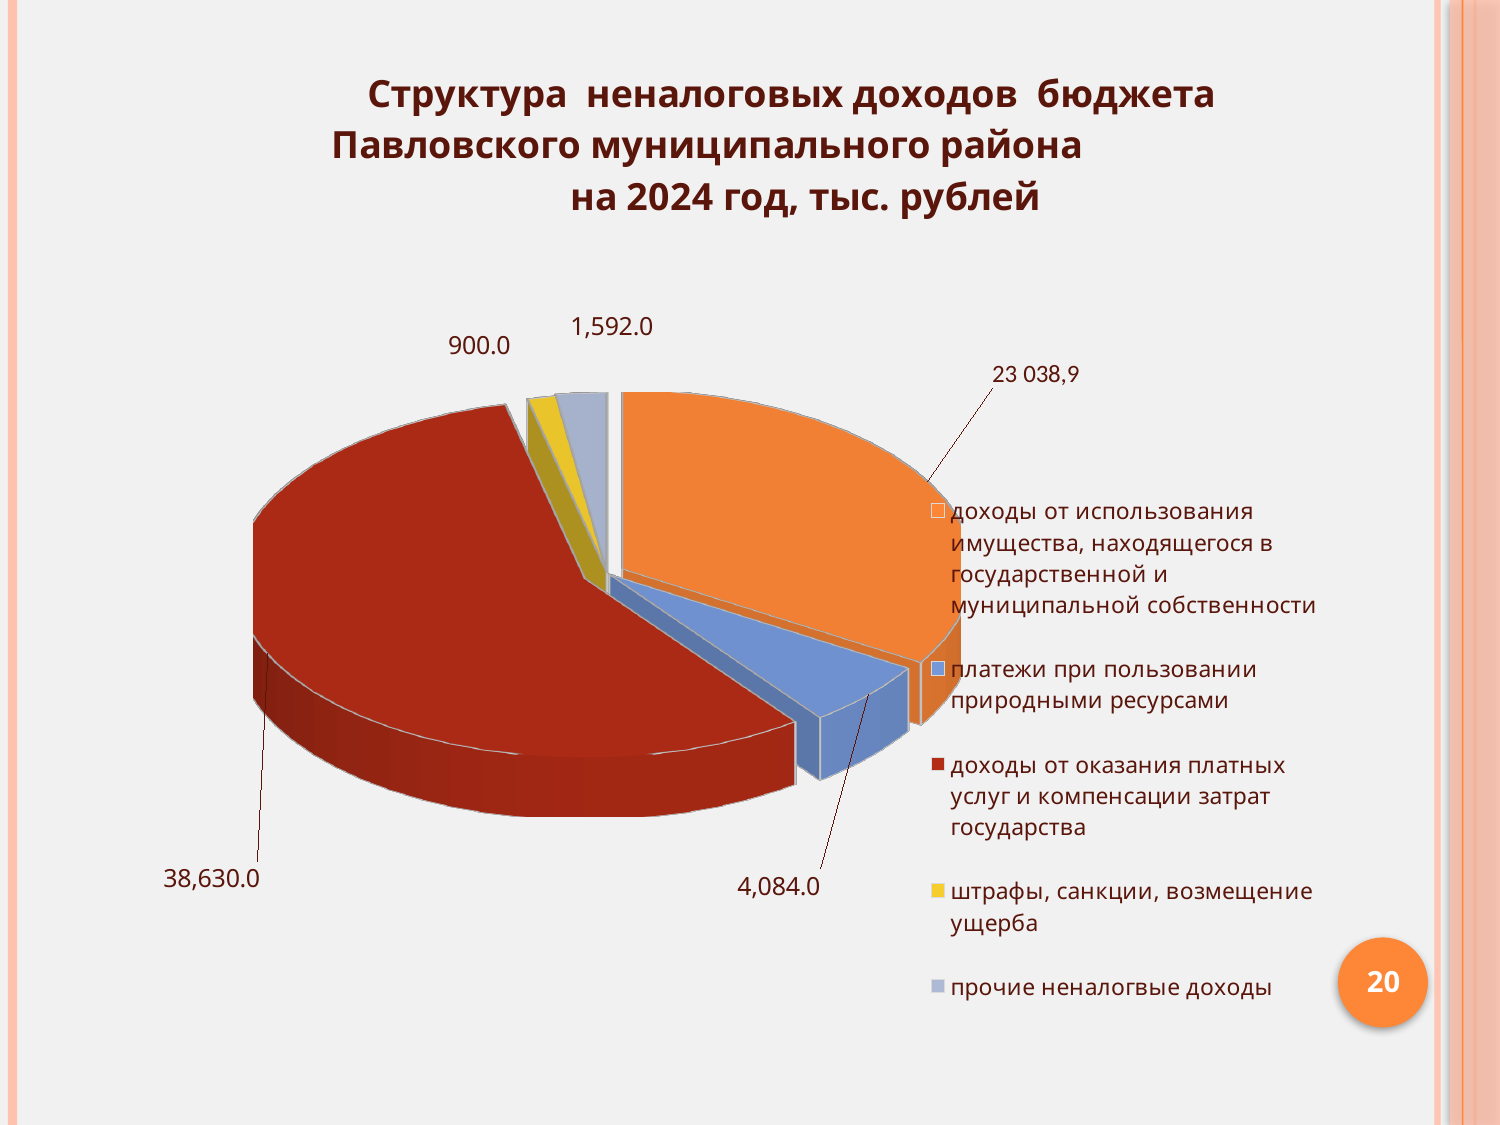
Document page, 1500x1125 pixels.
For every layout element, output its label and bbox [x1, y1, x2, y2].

chart [42, 53, 1485, 1125]
